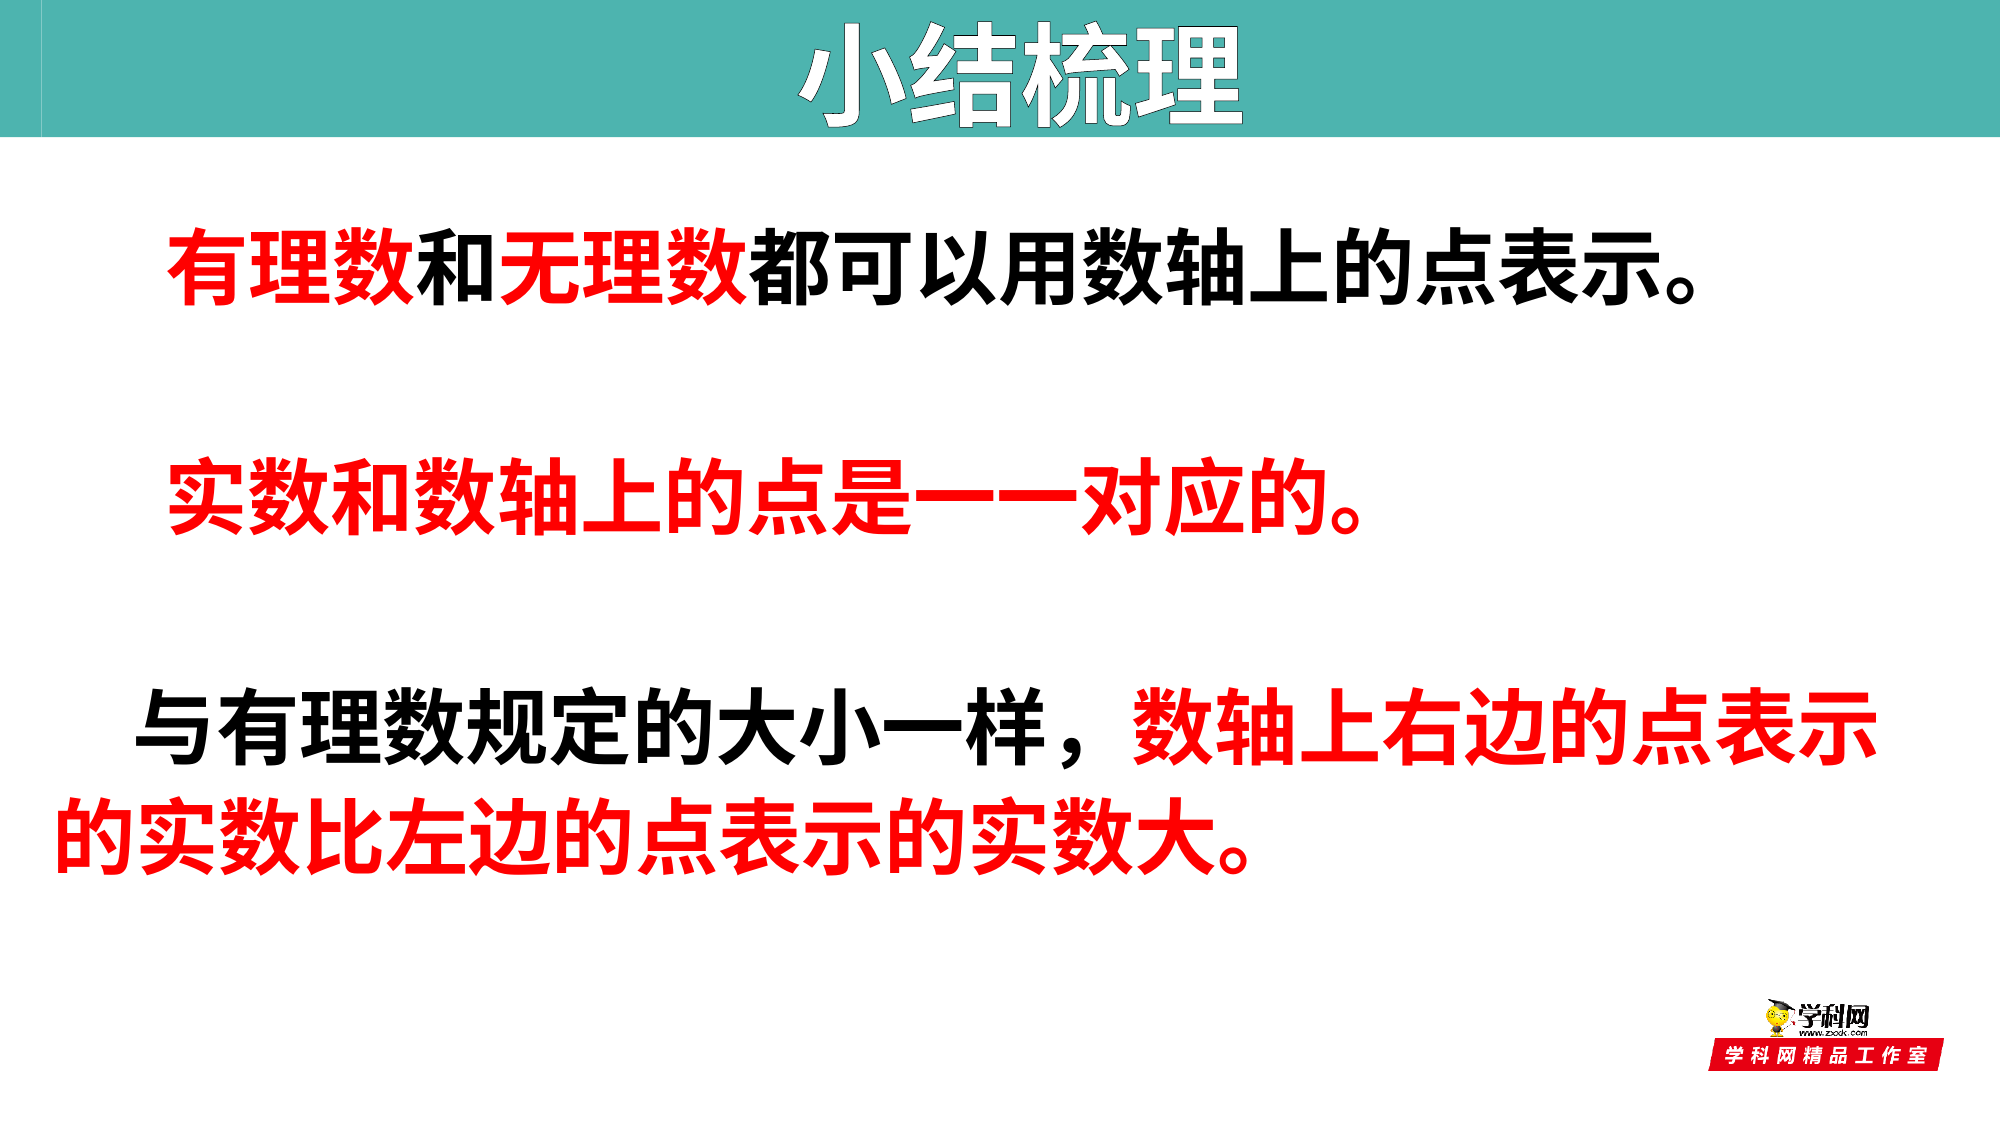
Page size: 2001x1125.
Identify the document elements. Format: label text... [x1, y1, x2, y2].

text_box 有理数和无理数都可以用数轴上的点表示。 [150, 207, 1863, 323]
picture [1708, 1038, 1944, 1071]
text_box 实数和数轴上的点是一一对应的。 [139, 417, 1439, 553]
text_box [0, 0, 2000, 138]
picture [1766, 999, 1869, 1037]
text_box 与有理数规定的大小一样，数轴上右边的点表示的实数比左边的点表示的实数大。 [37, 657, 1936, 893]
